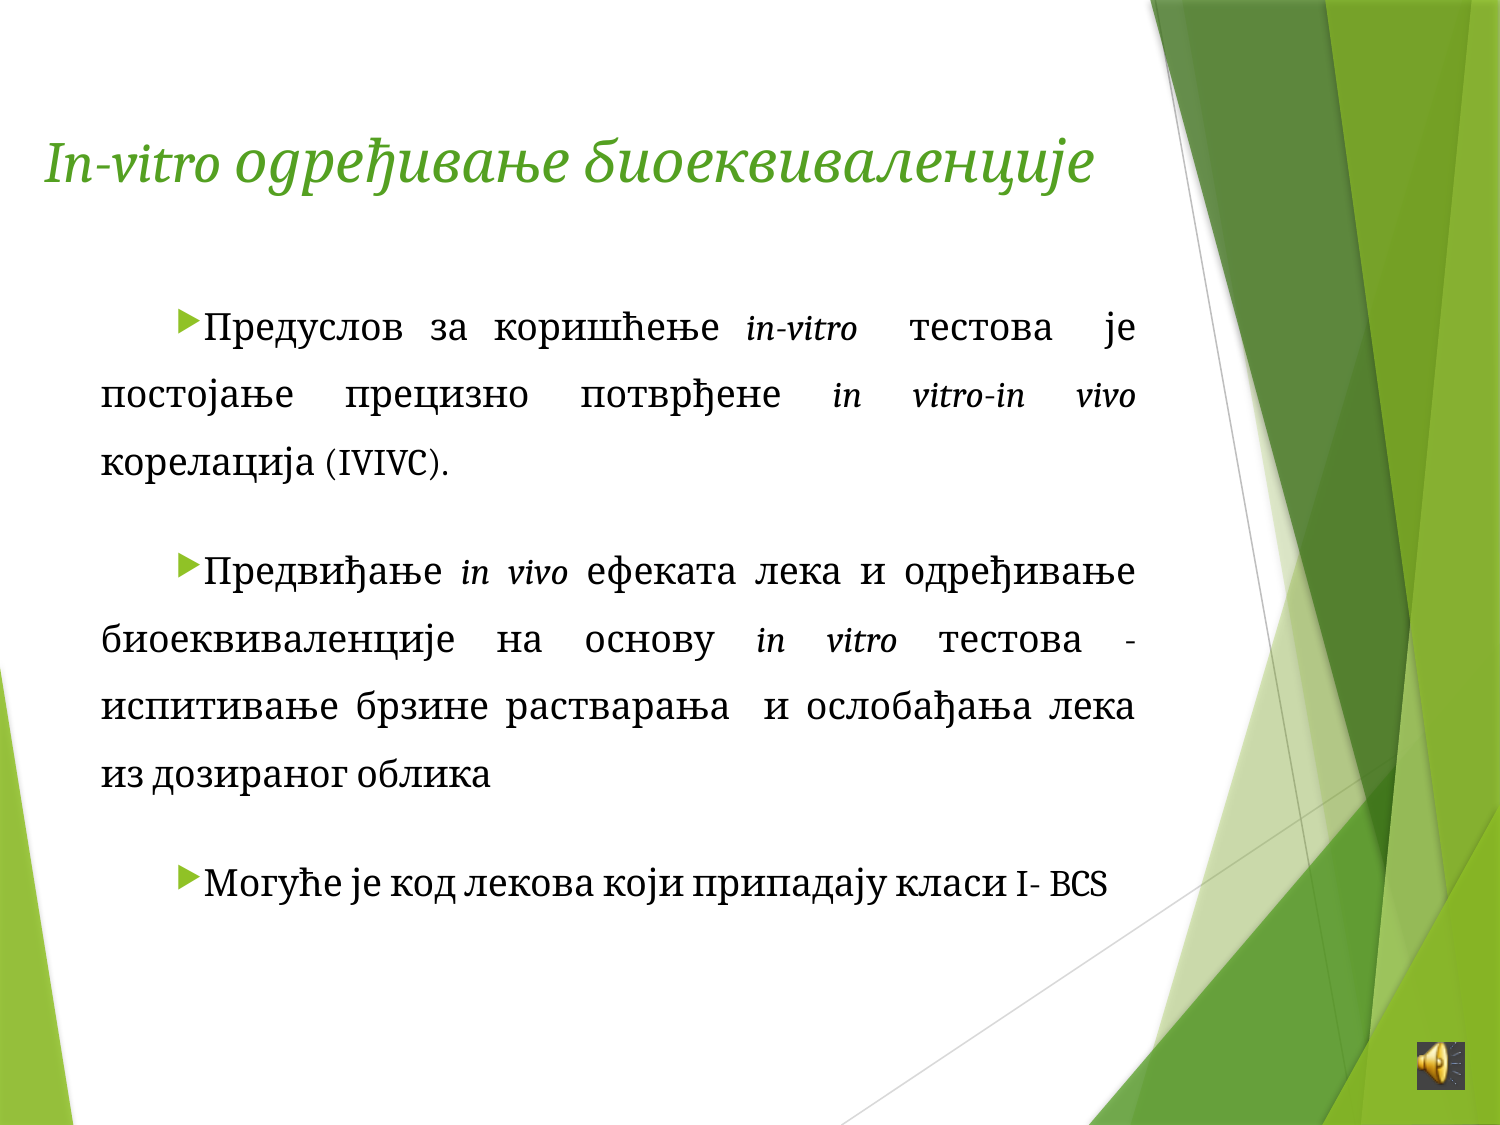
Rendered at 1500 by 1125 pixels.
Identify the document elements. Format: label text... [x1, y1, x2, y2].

list In-vitro одређивање биоеквиваленције Предуслов за коришћење in-vitro тестова је постојање прецизно потврђене in vitro-in vivo корелација (IVIVC). Предвиђање in vivo ефеката лека и одређивање биоеквиваленције на основу in vitro тестова - испитивање брзине растварања и ослобађања лека из дозираног облика Могуће је код лекова који припадају класи I- BCS [29, 116, 1152, 1009]
picture [1415, 1040, 1467, 1092]
